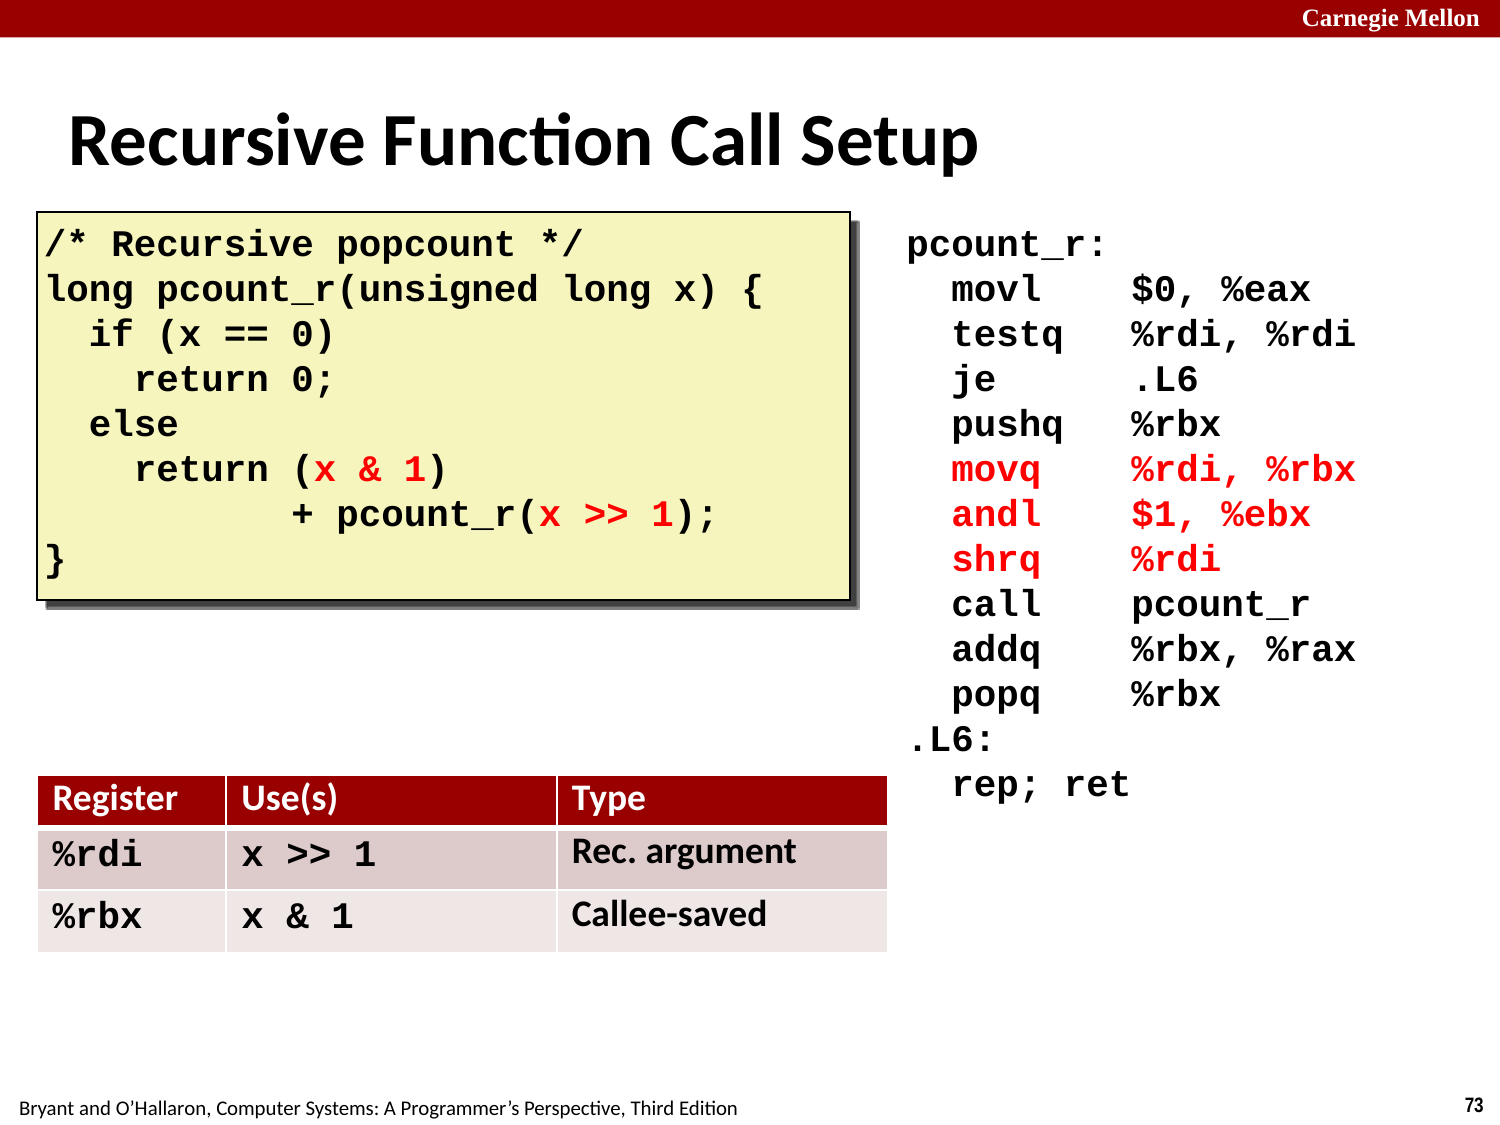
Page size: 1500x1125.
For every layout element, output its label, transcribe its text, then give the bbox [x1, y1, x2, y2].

text_box pcount_r: movl $0, %eax testq %rdi, %rdi je .L6 pushq %rbx movq %rdi, %rbx andl $1, %ebx shrq %rdi call pcount_r addq %rbx, %rax popq %rbx .L6: rep; ret [899, 212, 1466, 875]
table_cell %rdi [38, 831, 225, 889]
table_header Register [38, 776, 225, 825]
table_header Type [558, 776, 887, 825]
table_cell x >> 1 [227, 831, 556, 889]
title Recursive Function Call Setup [62, 41, 1438, 230]
table_header Use(s) [227, 776, 556, 825]
table_cell Callee-saved [558, 891, 887, 952]
table_cell x & 1 [227, 891, 556, 952]
text_box /* Recursive popcount */ long pcount_r(unsigned long x) { if (x == 0) return 0; else return (x & 1) + pcount_r(x >> 1); } [37, 212, 850, 600]
table_cell Rec. argument [558, 831, 887, 889]
table_cell %rbx [38, 891, 225, 952]
